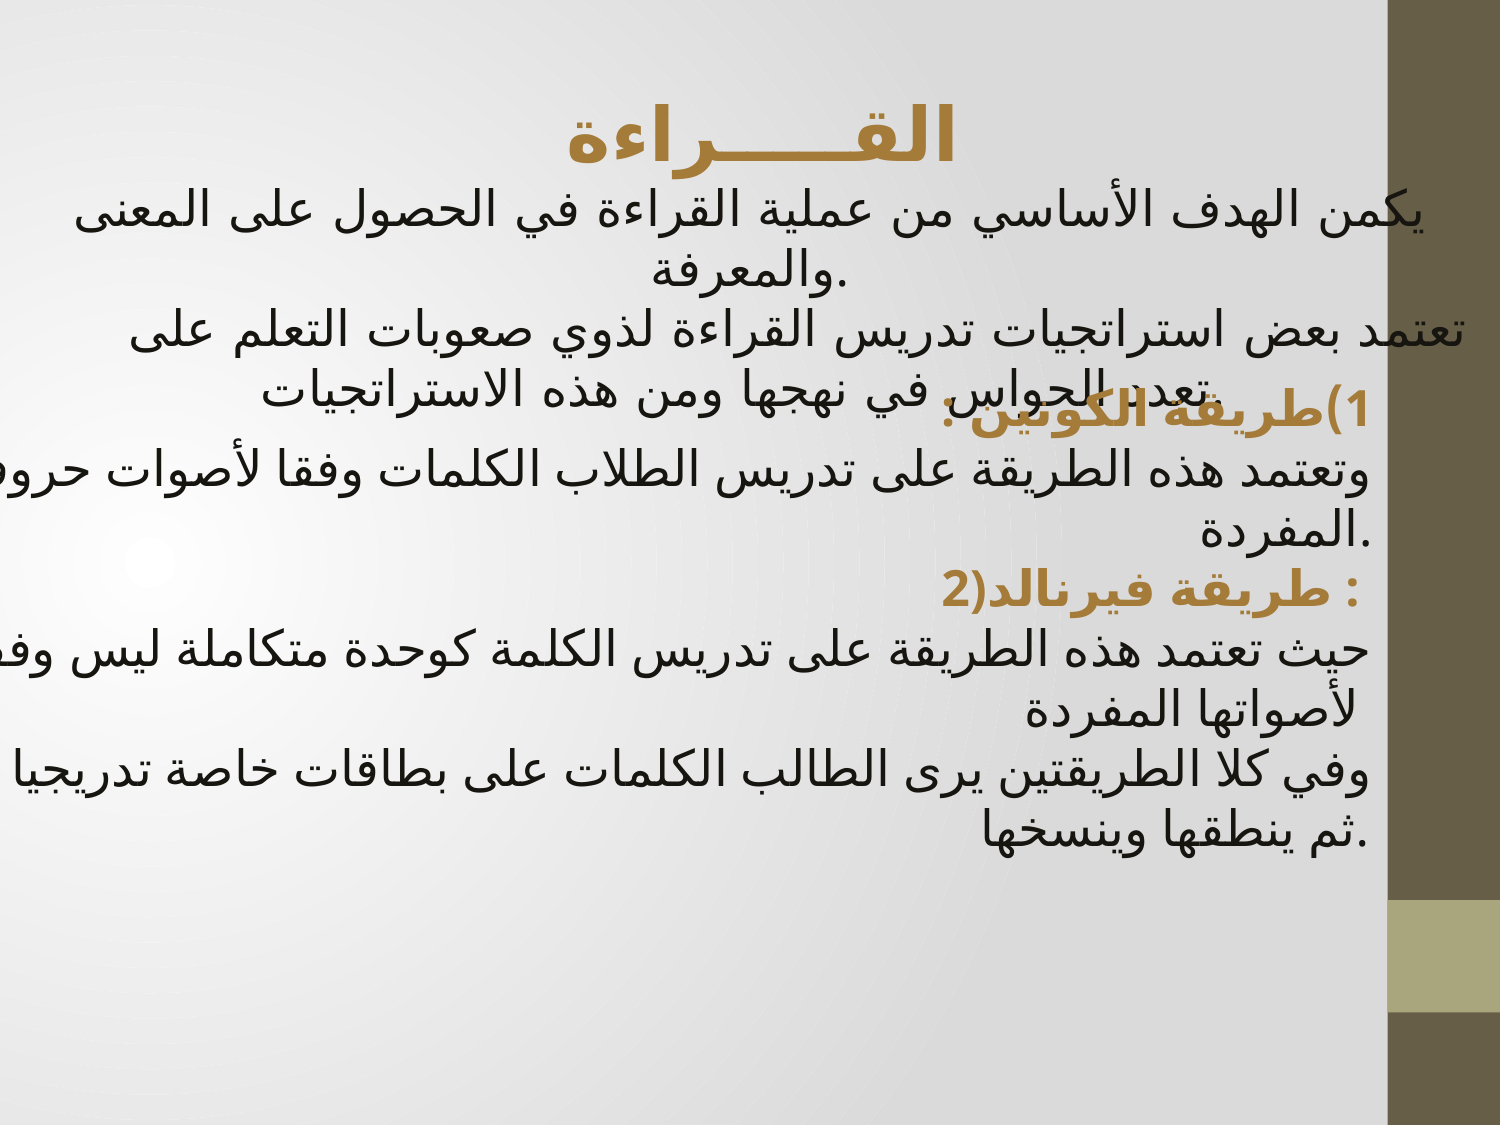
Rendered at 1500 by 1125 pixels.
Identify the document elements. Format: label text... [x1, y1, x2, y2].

text_box القـــــراءة يكمن الهدف الأساسي من عملية القراءة في الحصول على المعنى والمعرفة. تعتمد بعض استراتجيات تدريس القراءة لذوي صعوبات التعلم على تعدد الحواس في نهجها ومن هذه الاستراتجيات. [0, 79, 1500, 425]
text_box 1)طريقة الكونين : وتعتمد هذه الطريقة على تدريس الطلاب الكلمات وفقا لأصوات حروفها المفردة. 2)طريقة فيرنالد : حيث تعتمد هذه الطريقة على تدريس الكلمة كوحدة متكاملة ليس وفقا لأصواتها المفردة وفي كلا الطريقتين يرى الطالب الكلمات على بطاقات خاصة تدريجيا ومن ثم ينطقها وينسخها. [0, 369, 1388, 865]
